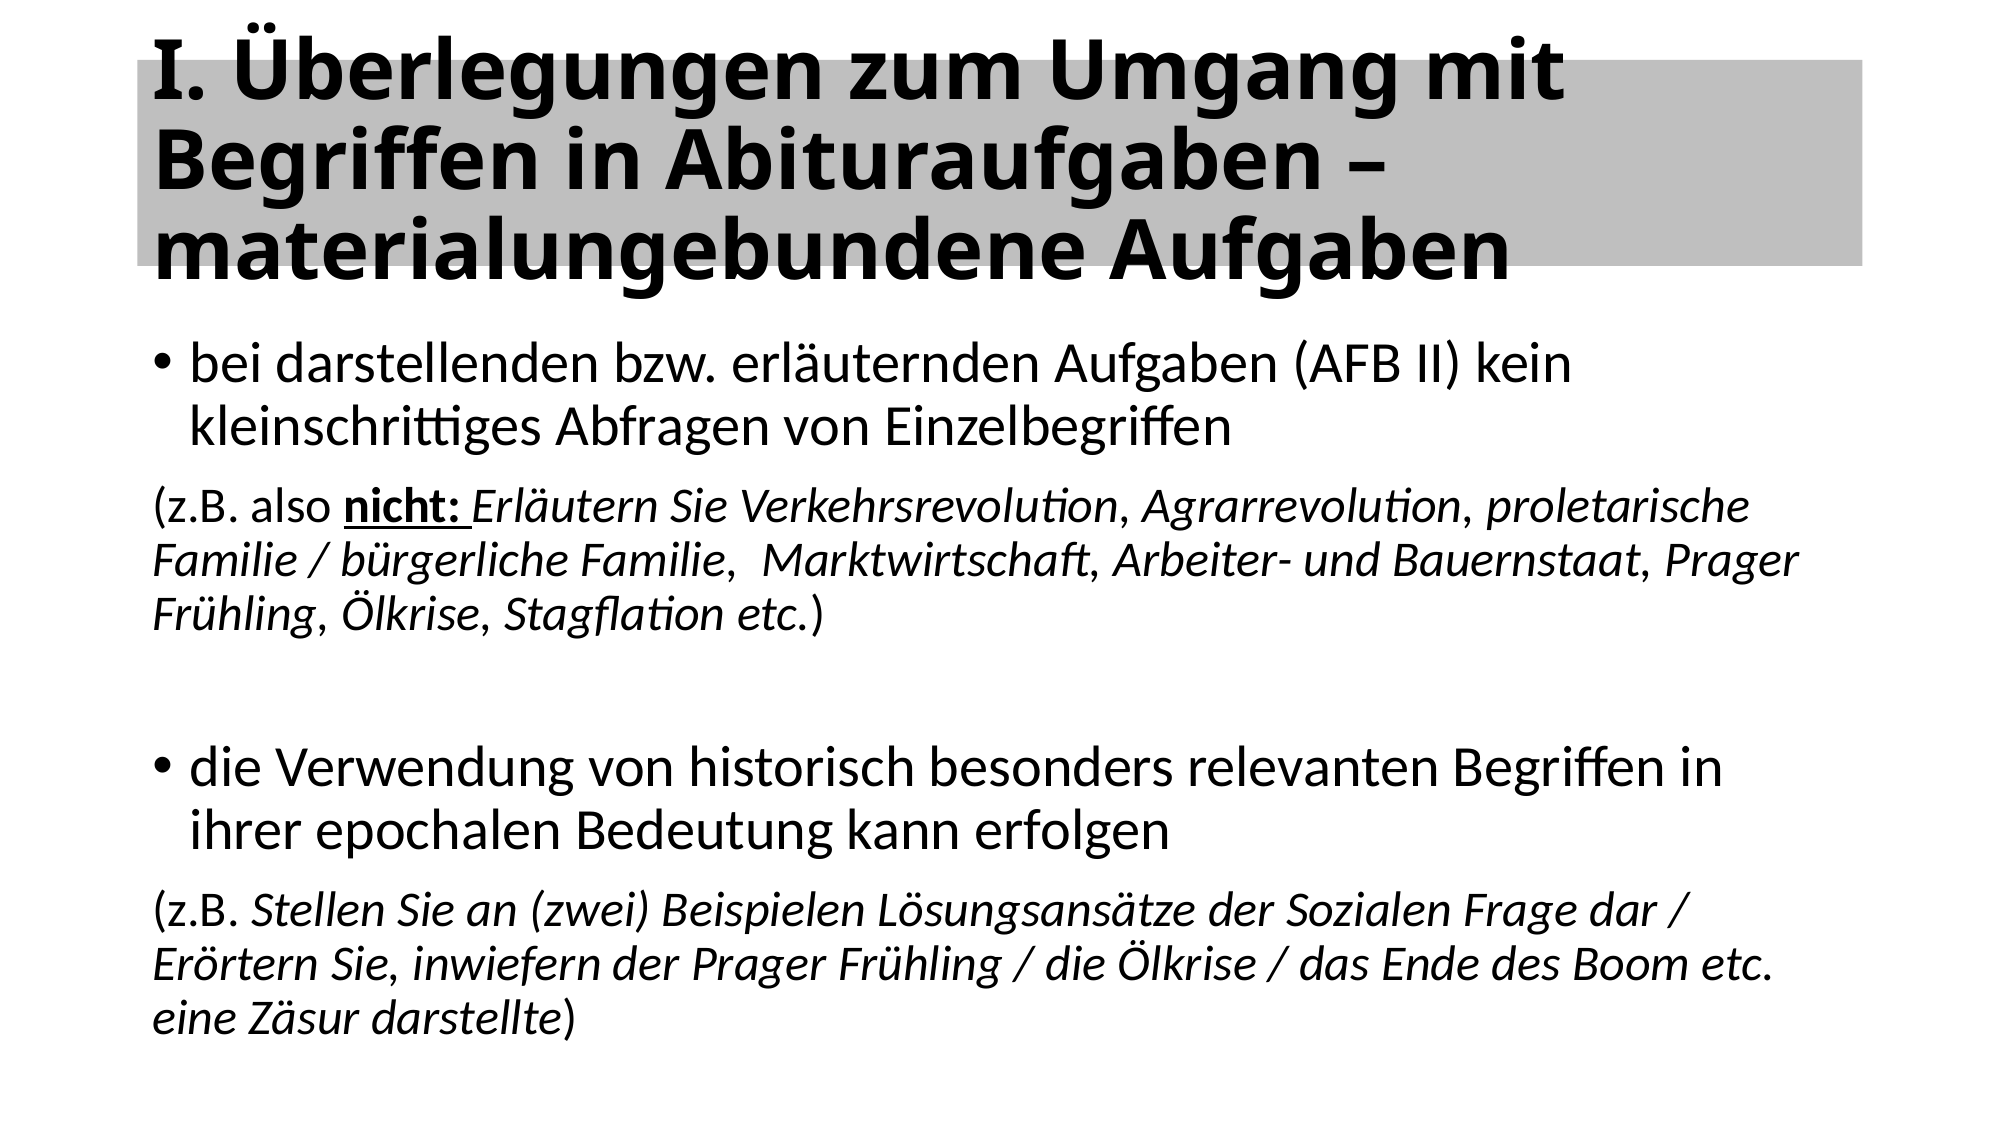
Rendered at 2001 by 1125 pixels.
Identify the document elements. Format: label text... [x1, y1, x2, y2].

list bei darstellenden bzw. erläuternden Aufgaben (AFB II) kein kleinschrittiges Abfragen von Einzelbegriffen (z.B. also nicht: Erläutern Sie Verkehrsrevolution, Agrarrevolution, proletarische Familie / bürgerliche Familie, Marktwirtschaft, Arbeiter- und Bauernstaat, Prager Frühling, Ölkrise, Stagflation etc.) die Verwendung von historisch besonders relevanten Begriffen in ihrer epochalen Bedeutung kann erfolgen (z.B. Stellen Sie an (zwei) Beispielen Lösungsansätze der Sozialen Frage dar / Erörtern Sie, inwiefern der Prager Frühling / die Ölkrise / das Ende des Boom etc. eine Zäsur darstellte) [137, 324, 1863, 1066]
title I. Überlegungen zum Umgang mit Begriffen in Abituraufgaben – materialungebundene Aufgaben [137, 59, 1863, 266]
